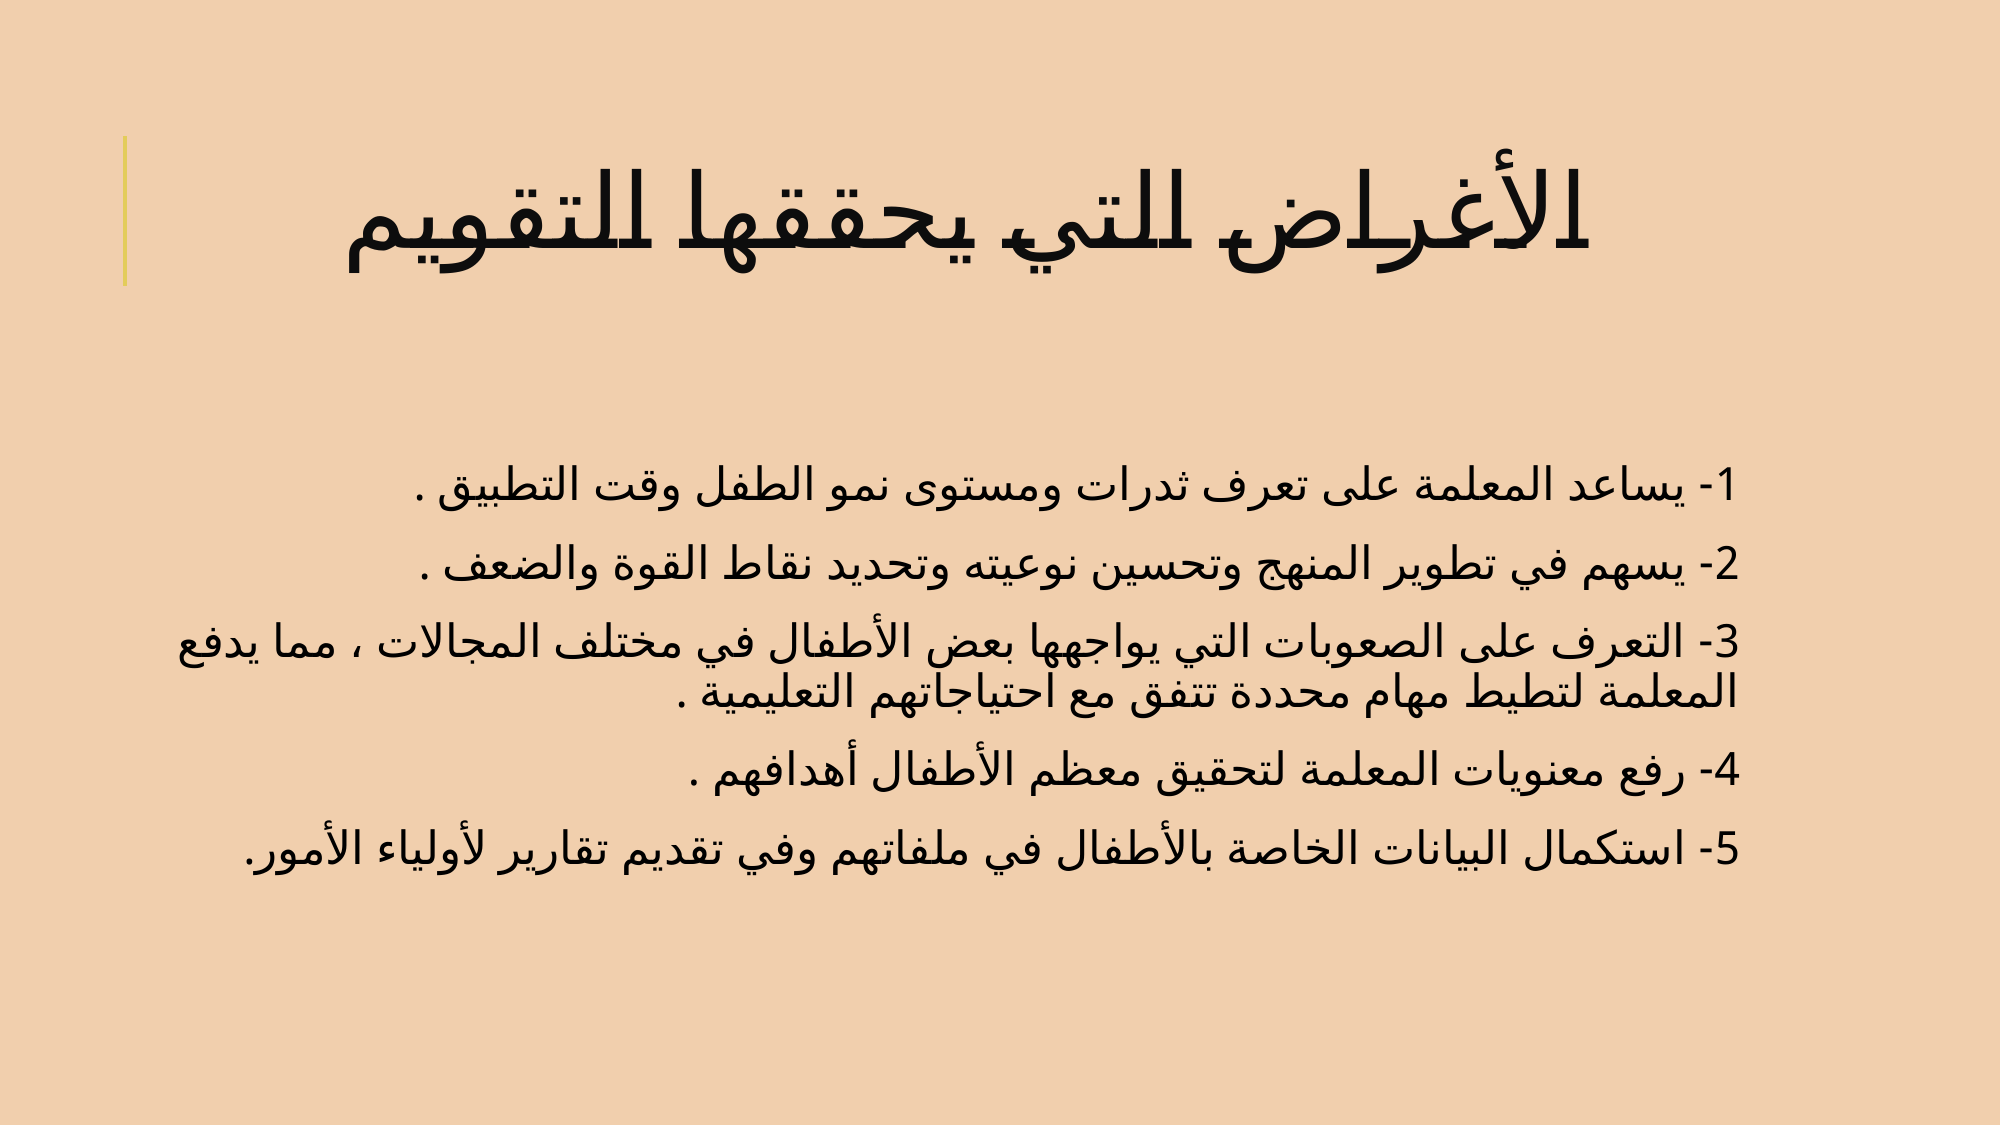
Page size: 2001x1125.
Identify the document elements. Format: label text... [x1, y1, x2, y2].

title الأغراض التي يحققها التقويم [168, 96, 1763, 342]
list 1- يساعد المعلمة على تعرف ثدرات ومستوى نمو الطفل وقت التطبيق . 2- يسهم في تطوير المنهج وتحسين نوعيته وتحديد نقاط القوة والضعف . 3- التعرف على الصعوبات التي يواجهها بعض الأطفال في مختلف المجالات ، مما يدفع المعلمة لتطيط مهام محددة تتفق مع احتياجاتهم التعليمية . 4- رفع معنويات المعلمة لتحقيق معظم الأطفال أهدافهم . 5- استكمال البيانات الخاصة بالأطفال في ملفاتهم وفي تقديم تقارير لأولياء الأمور. [168, 375, 1763, 1035]
